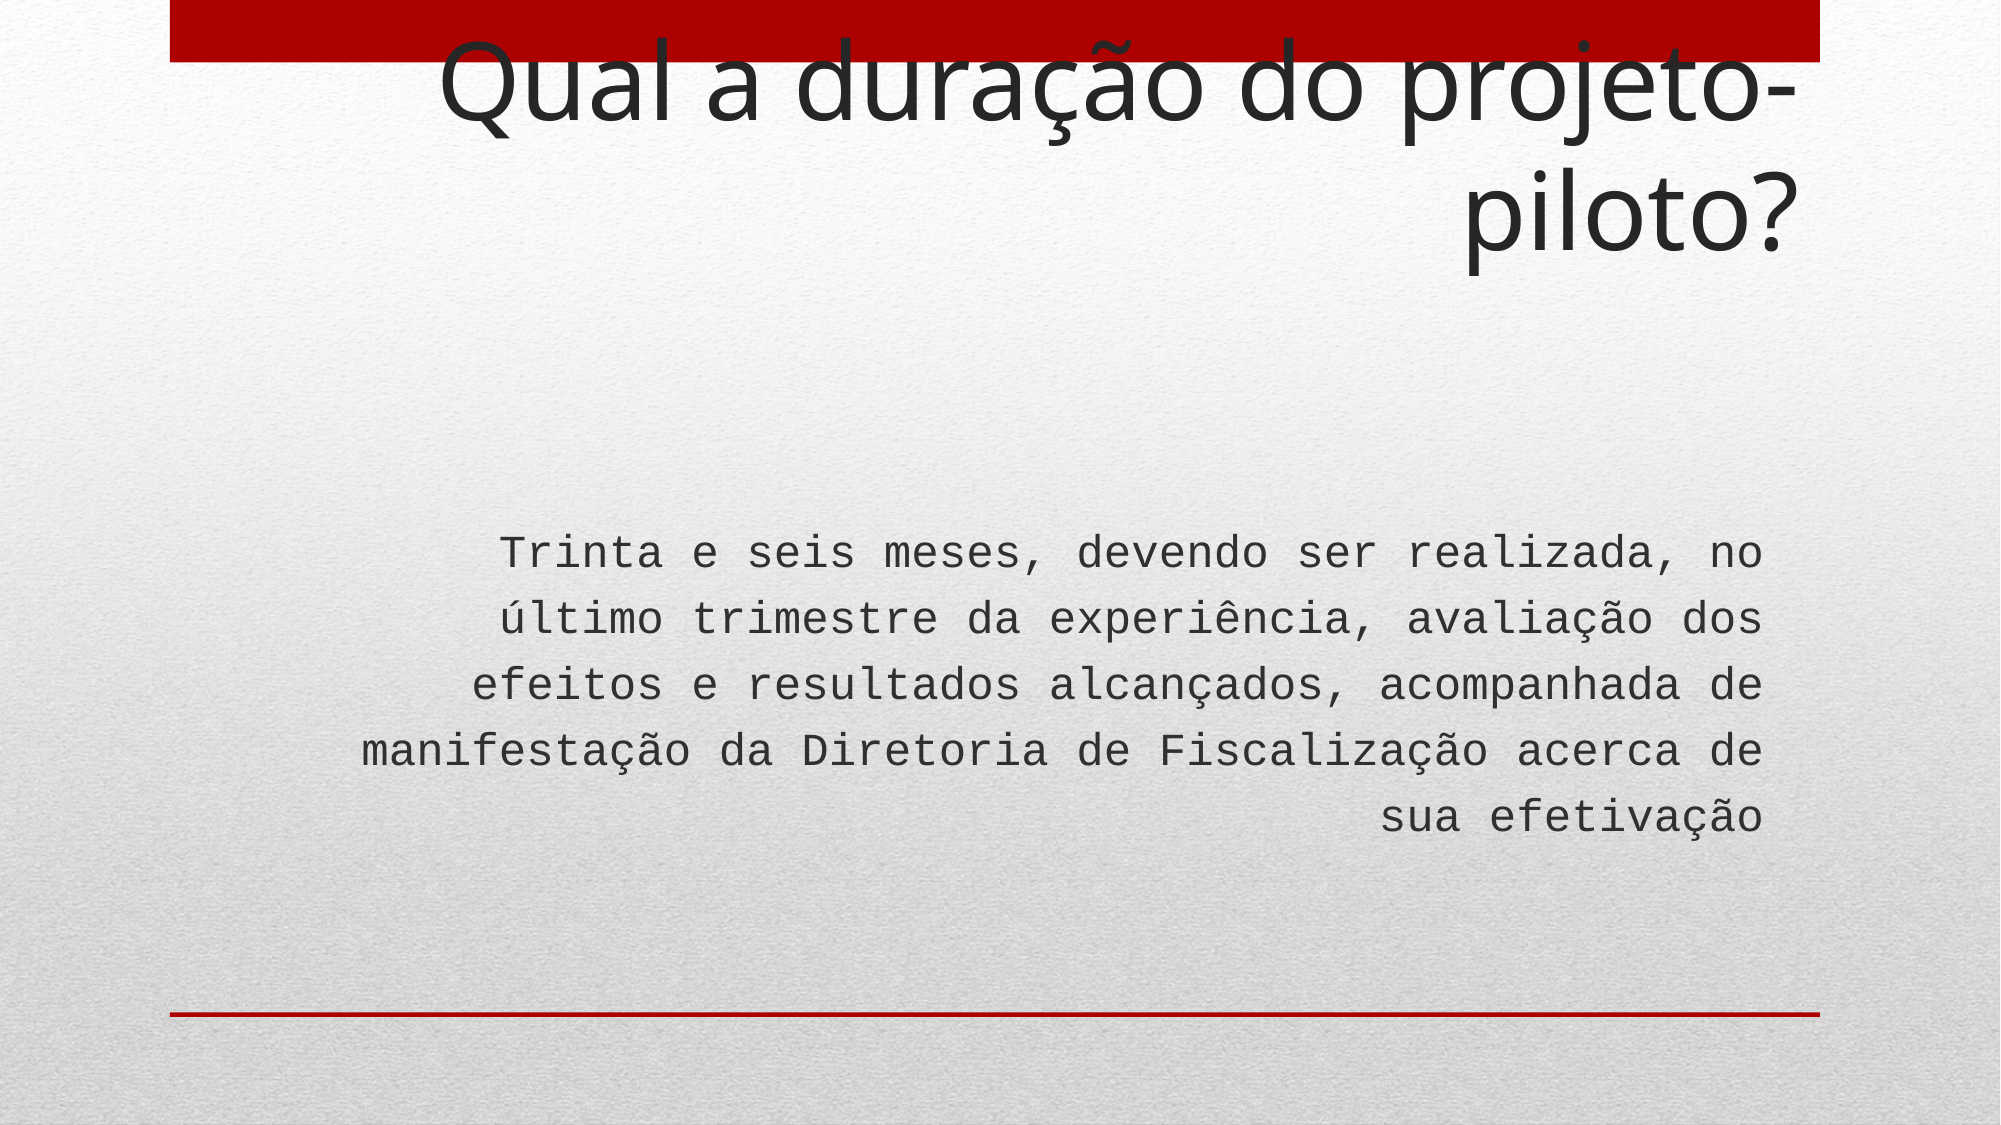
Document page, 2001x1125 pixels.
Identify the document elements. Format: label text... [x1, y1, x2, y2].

list Trinta e seis meses, devendo ser realizada, no último trimestre da experiência, avaliação dos efeitos e resultados alcançados, acompanhada de manifestação da Diretoria de Fiscalização acerca de sua efetivação [311, 590, 1779, 827]
title Qual a duração do projeto-piloto? [272, 17, 1815, 280]
